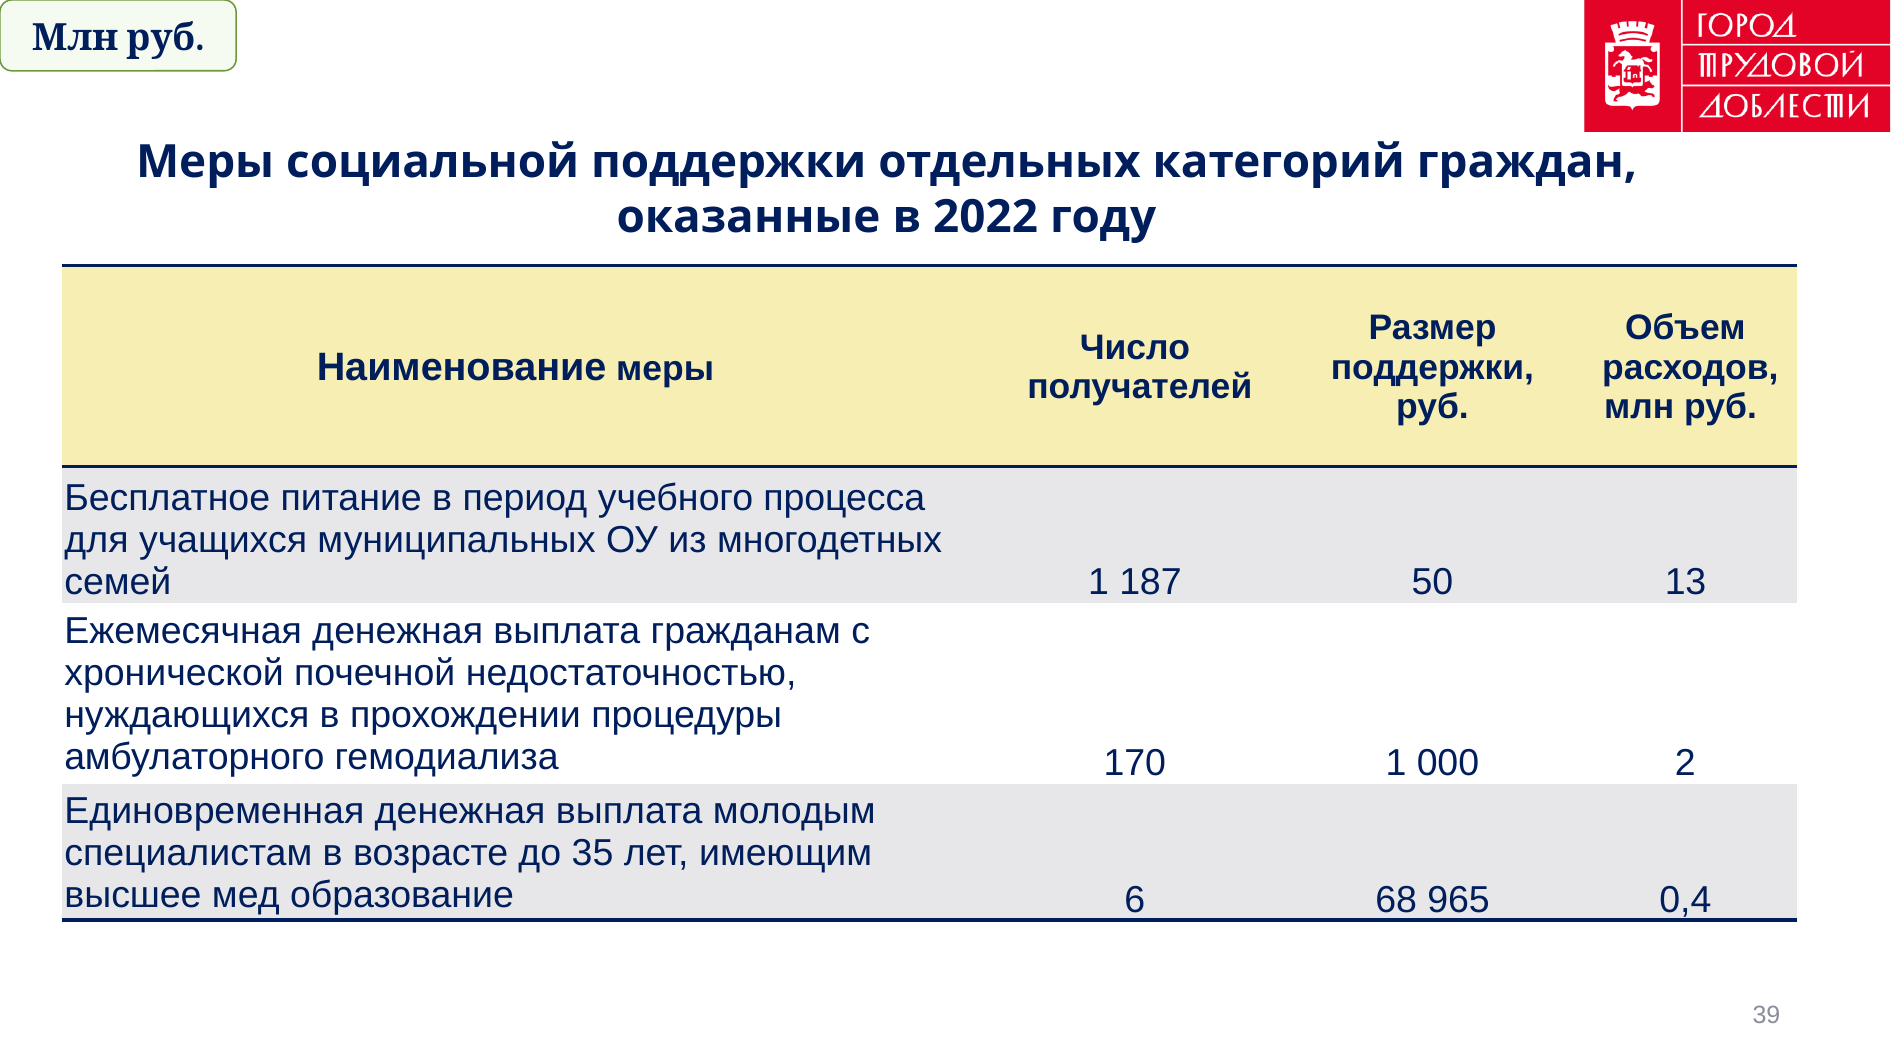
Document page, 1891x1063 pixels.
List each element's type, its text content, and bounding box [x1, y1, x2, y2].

table_header Размер поддержки, руб. [1291, 267, 1574, 465]
table_cell 50 [1291, 468, 1574, 603]
table_cell Бесплатное питание в период учебного процесса для учащихся муниципальных ОУ из многодетных семей [62, 468, 979, 603]
table_header Объем расходов, млн руб. [1574, 267, 1797, 465]
table_cell 68 965 [1291, 784, 1574, 918]
table_cell 1 000 [1291, 603, 1574, 784]
table_header Число получателей [979, 267, 1291, 465]
slide_number 39 [1354, 985, 1796, 1042]
table_cell 170 [979, 603, 1291, 784]
table_cell 0,4 [1574, 784, 1797, 918]
table_cell 6 [979, 784, 1291, 918]
table_cell 1 187 [979, 468, 1291, 603]
text_box Млн руб. [0, 0, 240, 74]
table_cell Единовременная денежная выплата молодым специалистам в возрасте до 35 лет, имеющим высшее мед образование [62, 784, 979, 918]
table_cell Ежемесячная денежная выплата гражданам с хронической почечной недостаточностью, нуждающихся в прохождении процедуры амбулаторного гемодиализа [62, 603, 979, 784]
picture [1584, 0, 1891, 132]
title Меры социальной поддержки отдельных категорий граждан, оказанные в 2022 году [71, 136, 1702, 237]
table_cell 2 [1574, 603, 1797, 784]
table_header Наименование меры [62, 267, 979, 465]
table_cell 13 [1574, 468, 1797, 603]
